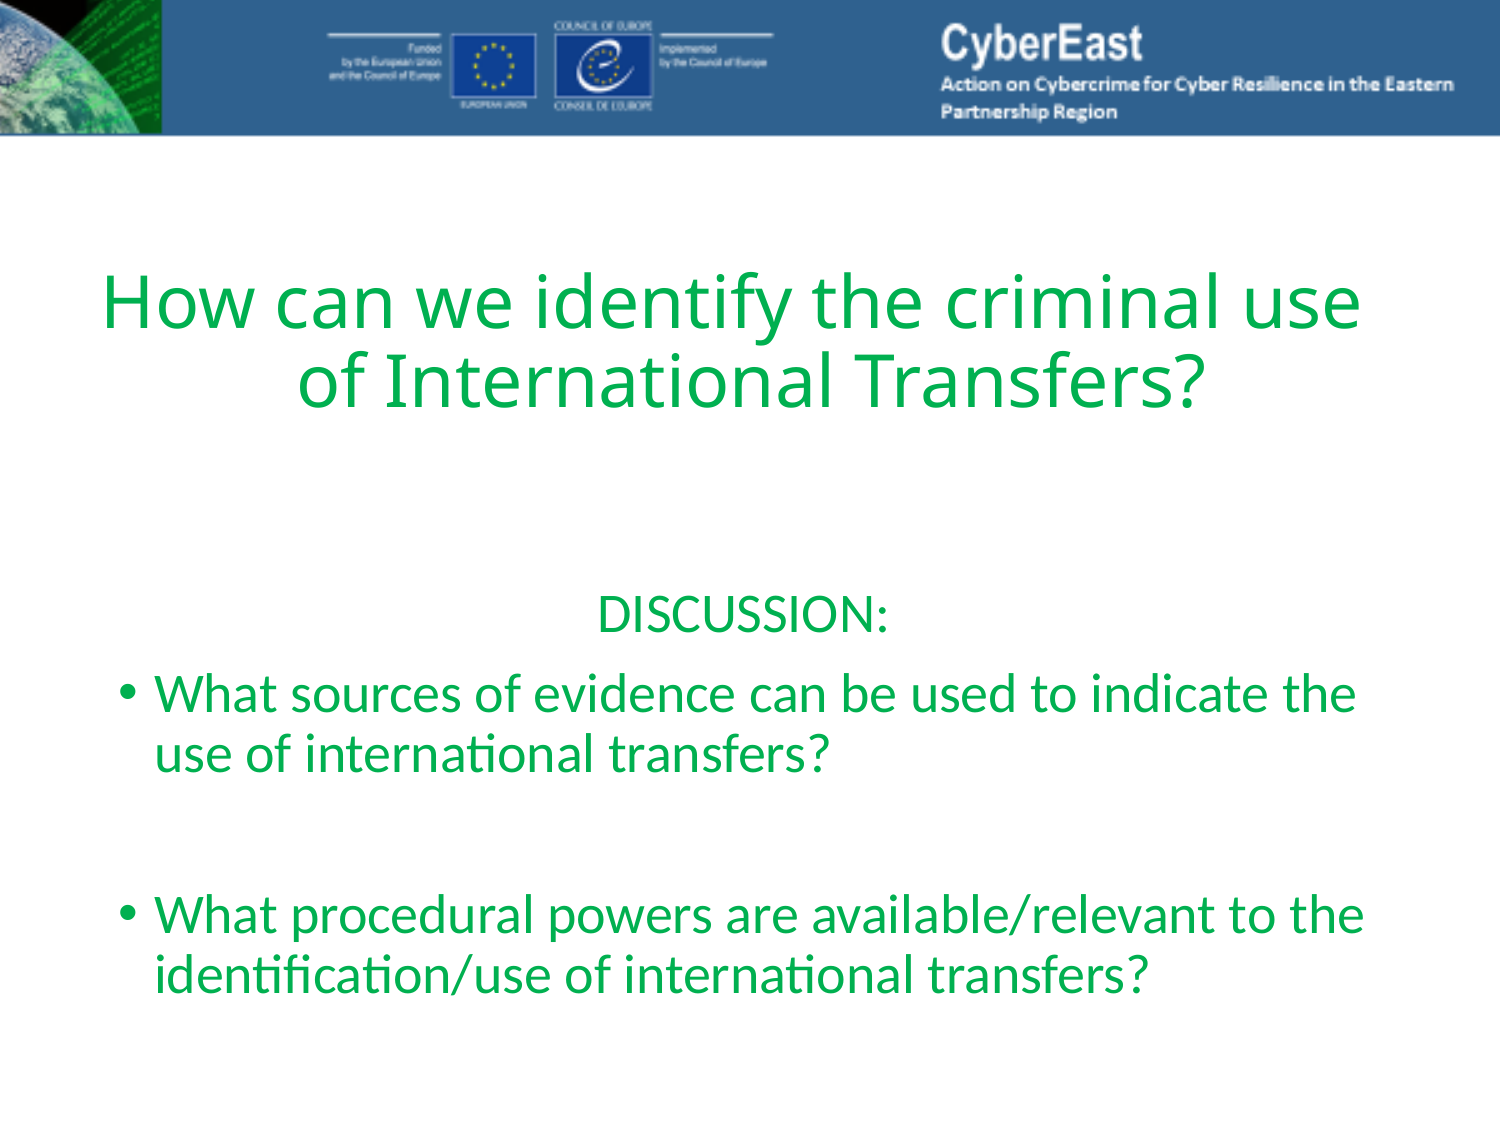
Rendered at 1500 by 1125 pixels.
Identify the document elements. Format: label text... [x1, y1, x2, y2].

picture [0, 0, 1500, 1125]
list DISCUSSION: What sources of evidence can be used to indicate the use of international transfers? What procedural powers are available/relevant to the identification/use of international transfers? [103, 409, 1397, 1014]
title How can we identify the criminal use of International Transfers? [76, 231, 1427, 457]
